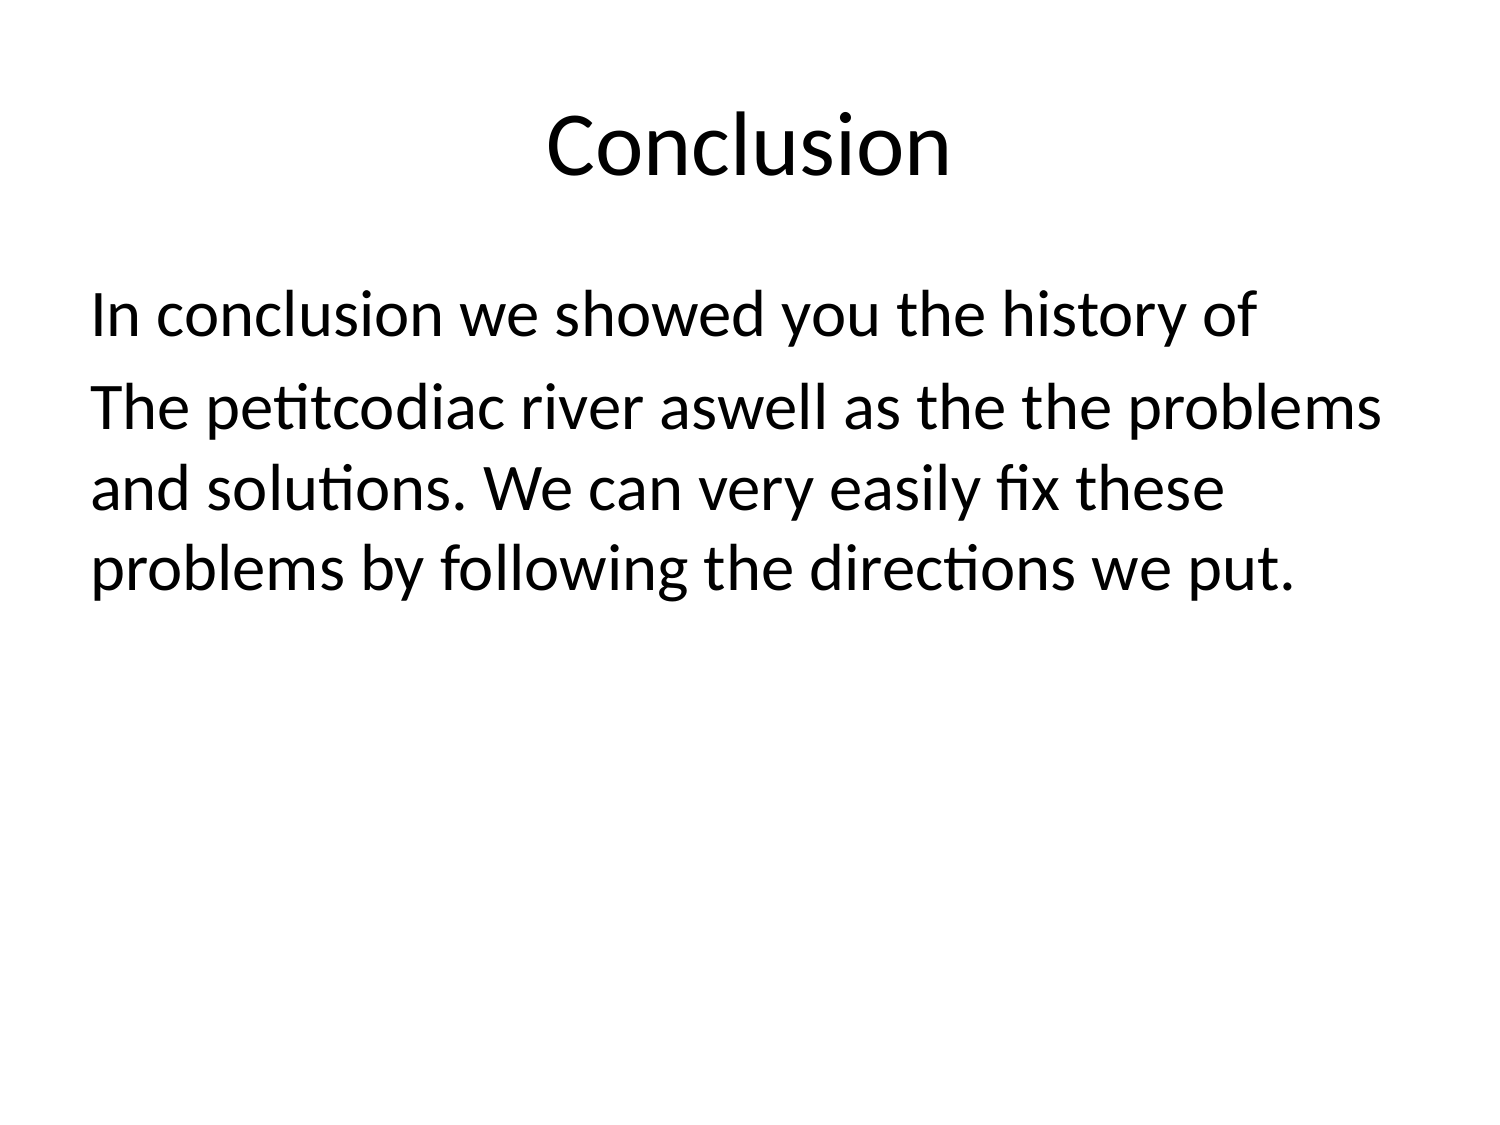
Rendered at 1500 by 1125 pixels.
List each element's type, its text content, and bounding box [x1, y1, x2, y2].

title Conclusion [75, 45, 1425, 233]
list In conclusion we showed you the history of The petitcodiac river aswell as the the problems and solutions. We can very easily fix these problems by following the directions we put. [75, 262, 1425, 1005]
